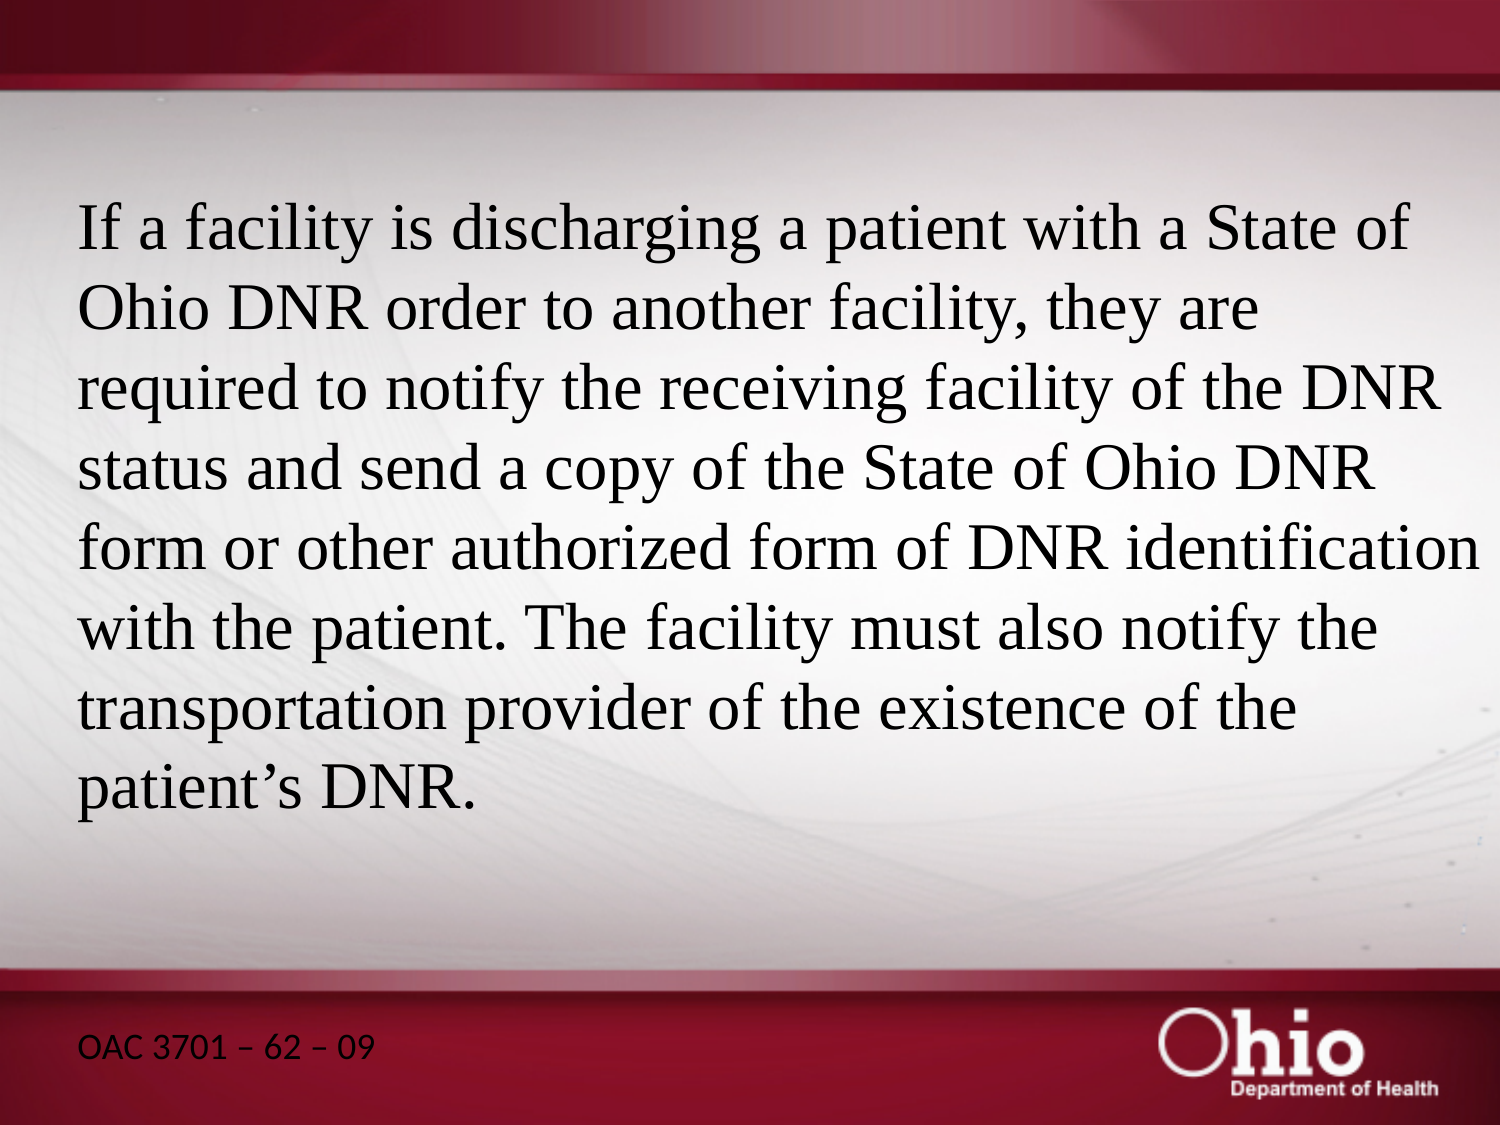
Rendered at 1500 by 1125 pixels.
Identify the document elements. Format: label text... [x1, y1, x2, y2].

picture [0, 0, 1500, 1125]
title If a facility is discharging a patient with a State of Ohio DNR order to another facility, they are required to notify the receiving facility of the DNR status and send a copy of the State of Ohio DNR form or other authorized form of DNR identification with the patient. The facility must also notify the transportation provider of the existence of the patient’s DNR. OAC 3701 – 62 – 09 [62, 149, 1500, 1100]
